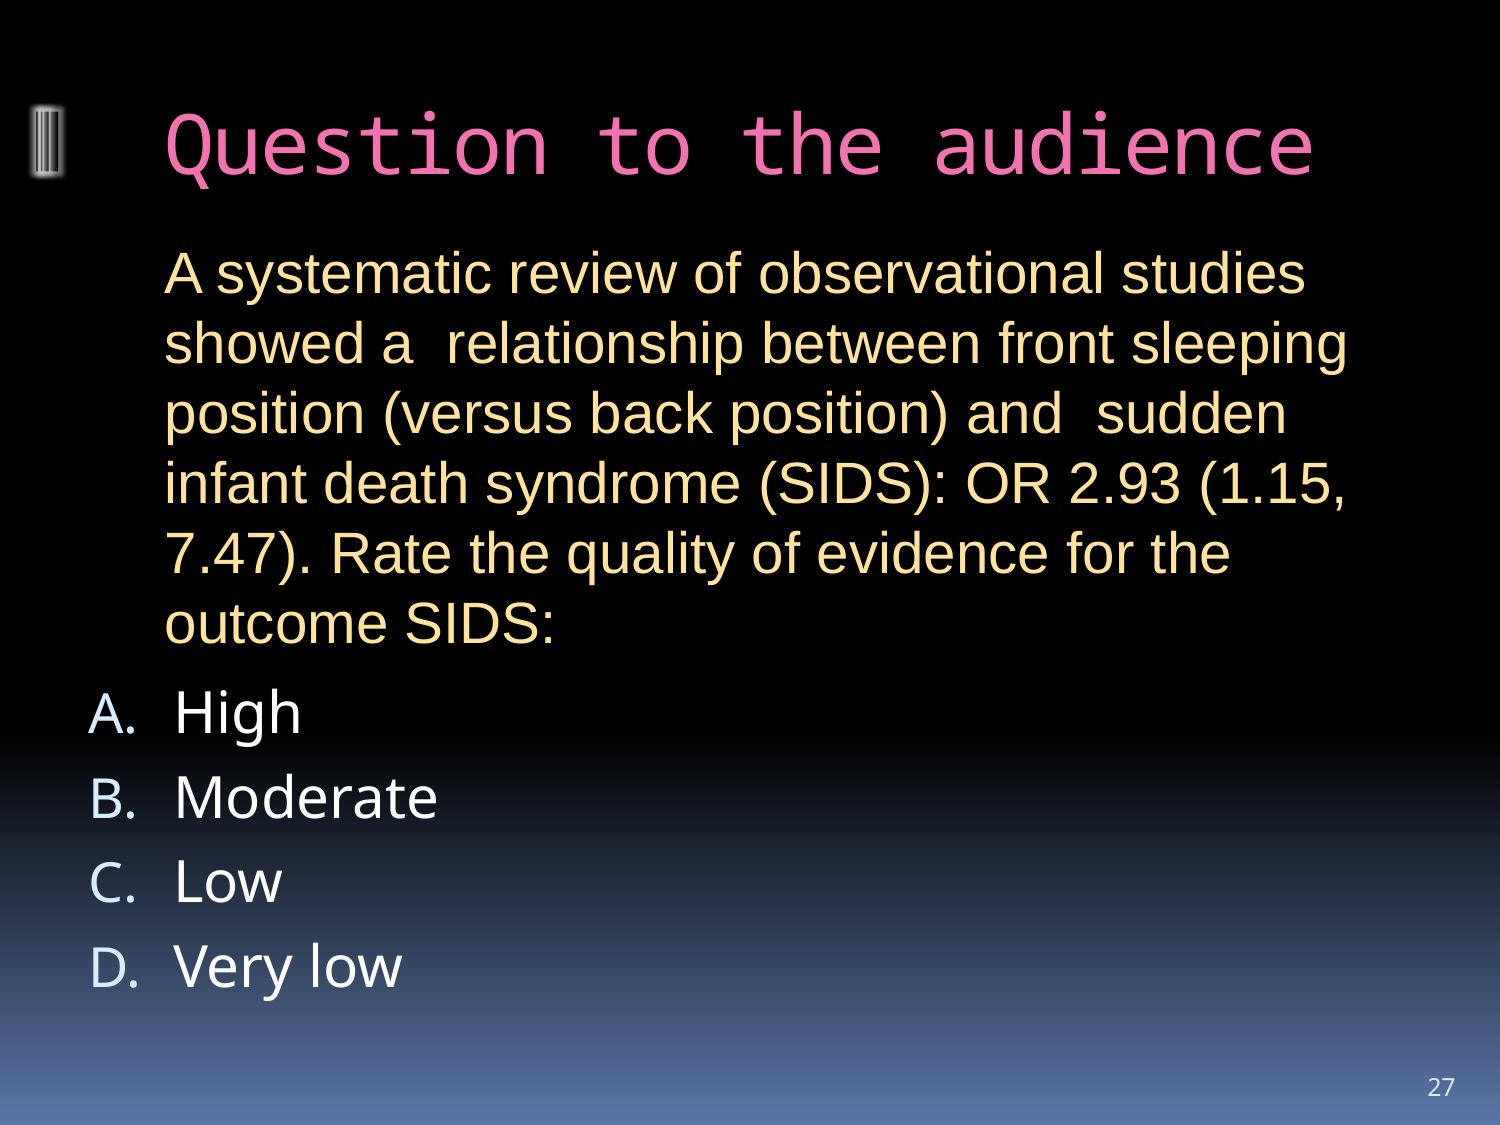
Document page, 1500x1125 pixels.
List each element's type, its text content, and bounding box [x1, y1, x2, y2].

slide_number 27 [1412, 1052, 1488, 1113]
text_box A systematic review of observational studies showed a relationship between front sleeping position (versus back position) and sudden infant death syndrome (SIDS): OR 2.93 (1.15, 7.47). Rate the quality of evidence for the outcome SIDS: [150, 228, 1388, 663]
list High Moderate Low Very low [62, 667, 1426, 1051]
title Question to the audience [150, 84, 1425, 235]
